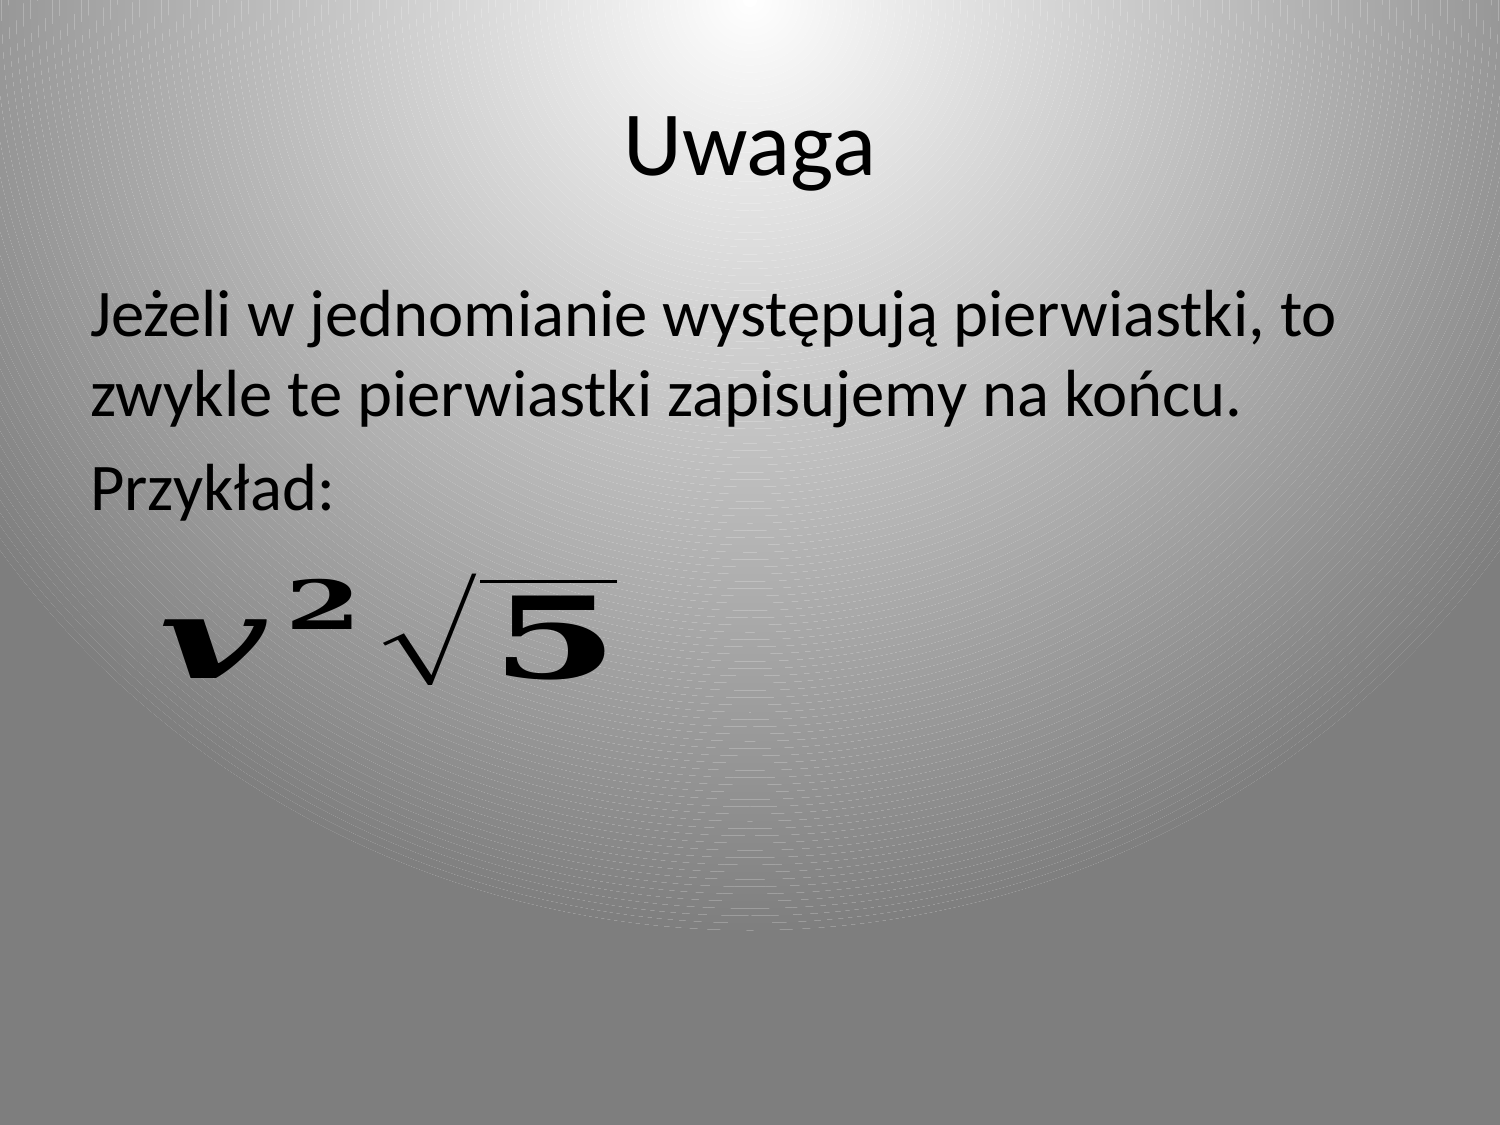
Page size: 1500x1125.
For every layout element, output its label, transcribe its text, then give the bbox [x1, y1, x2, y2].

list Jeżeli w jednomianie występują pierwiastki, to zwykle te pierwiastki zapisujemy na końcu. Przykład: [75, 262, 1425, 587]
title Uwaga [75, 45, 1425, 233]
